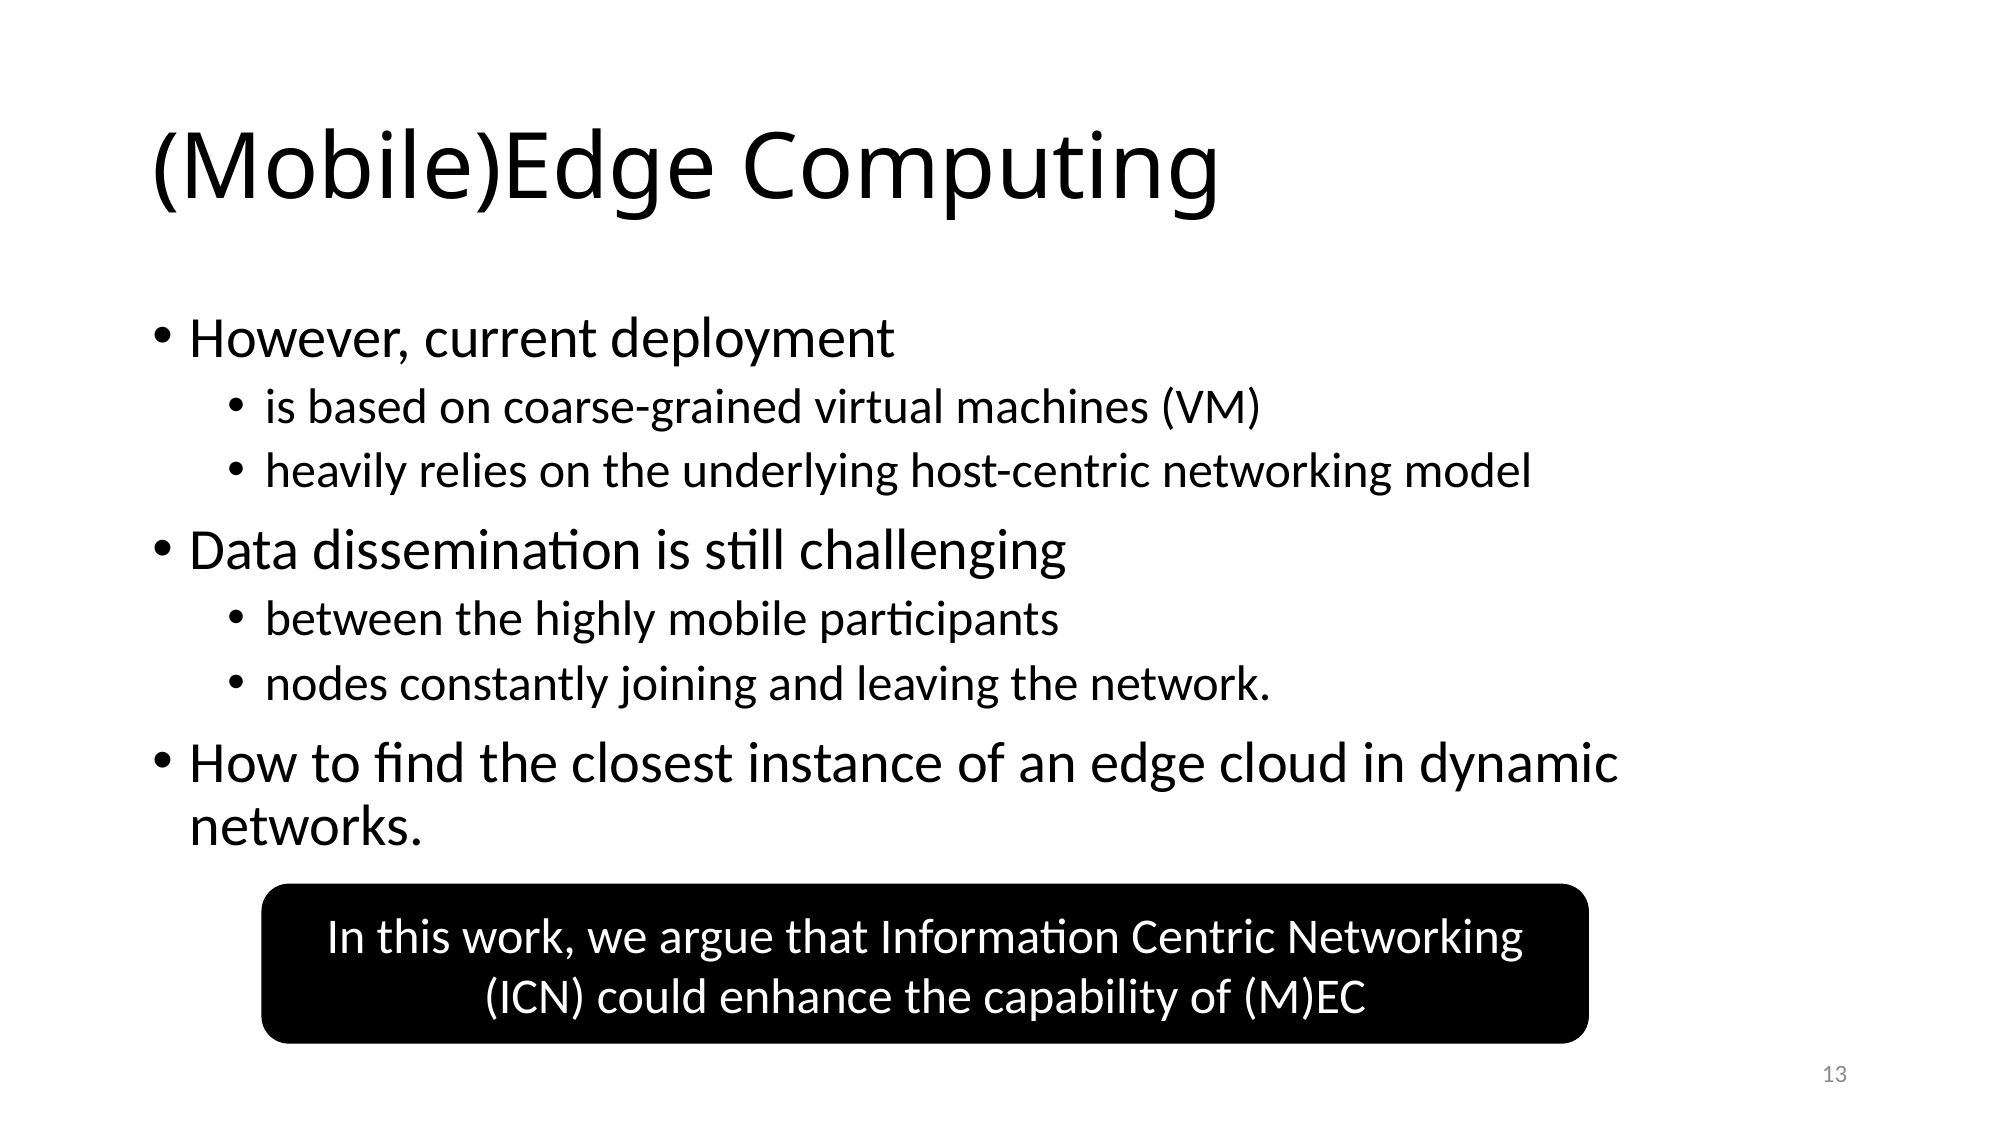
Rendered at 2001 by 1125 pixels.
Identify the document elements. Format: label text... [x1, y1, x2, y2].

text_box In this work, we argue that Information Centric Networking (ICN) could enhance the capability of (M)EC [261, 883, 1589, 1044]
title (Mobile)Edge Computing [137, 59, 1863, 278]
slide_number 13 [1412, 1042, 1863, 1103]
list However, current deployment is based on coarse-grained virtual machines (VM) heavily relies on the underlying host-centric networking model Data dissemination is still challenging between the highly mobile participants nodes constantly joining and leaving the network. How to find the closest instance of an edge cloud in dynamic networks. [137, 299, 1863, 1014]
